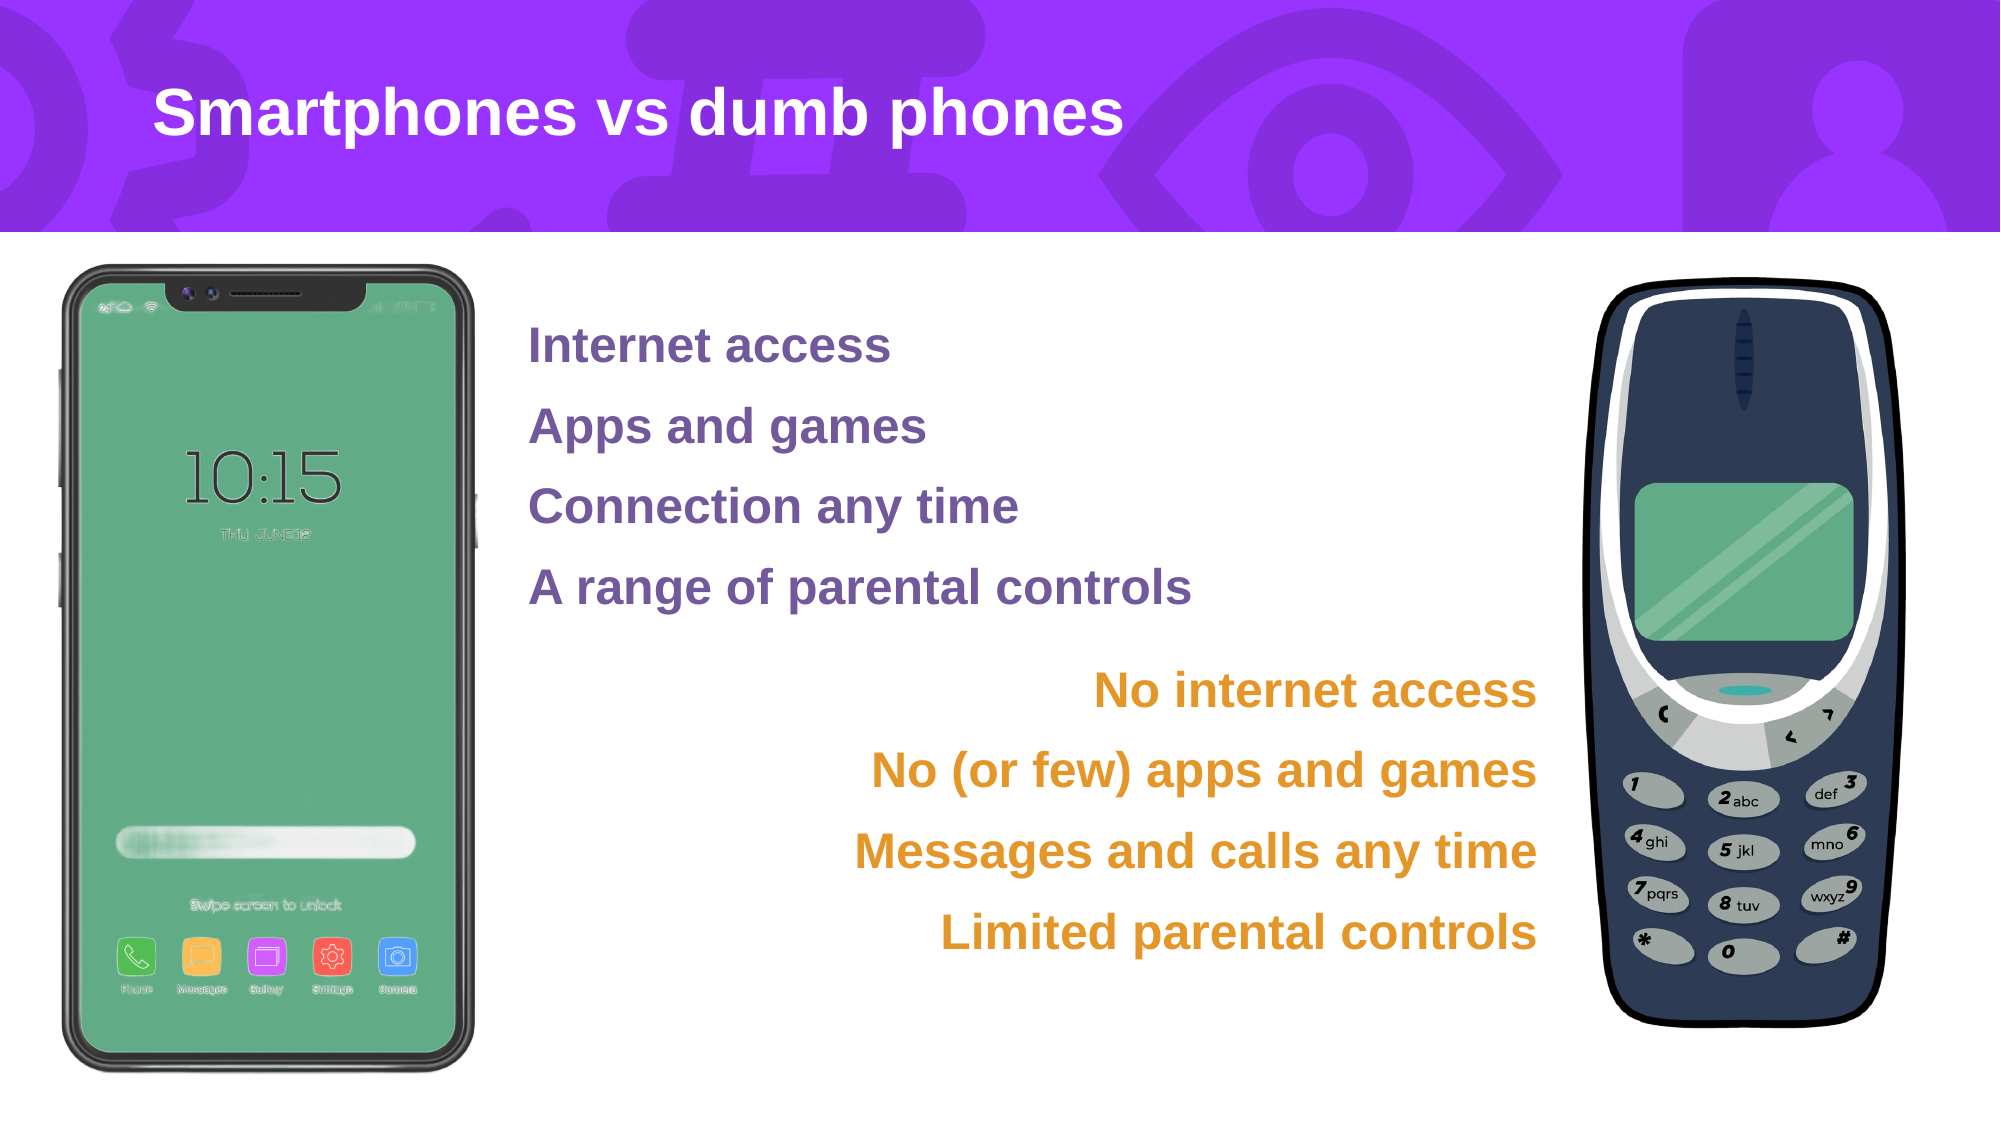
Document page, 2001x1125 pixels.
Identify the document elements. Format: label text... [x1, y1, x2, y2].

text_box No internet access No (or few) apps and games Messages and calls any time Limited parental controls [798, 649, 1513, 979]
list Internet access Apps and games Connection any time A range of parental controls [513, 304, 1268, 707]
picture [16, 235, 496, 1100]
picture [0, 0, 2000, 233]
picture [1513, 260, 2001, 1075]
